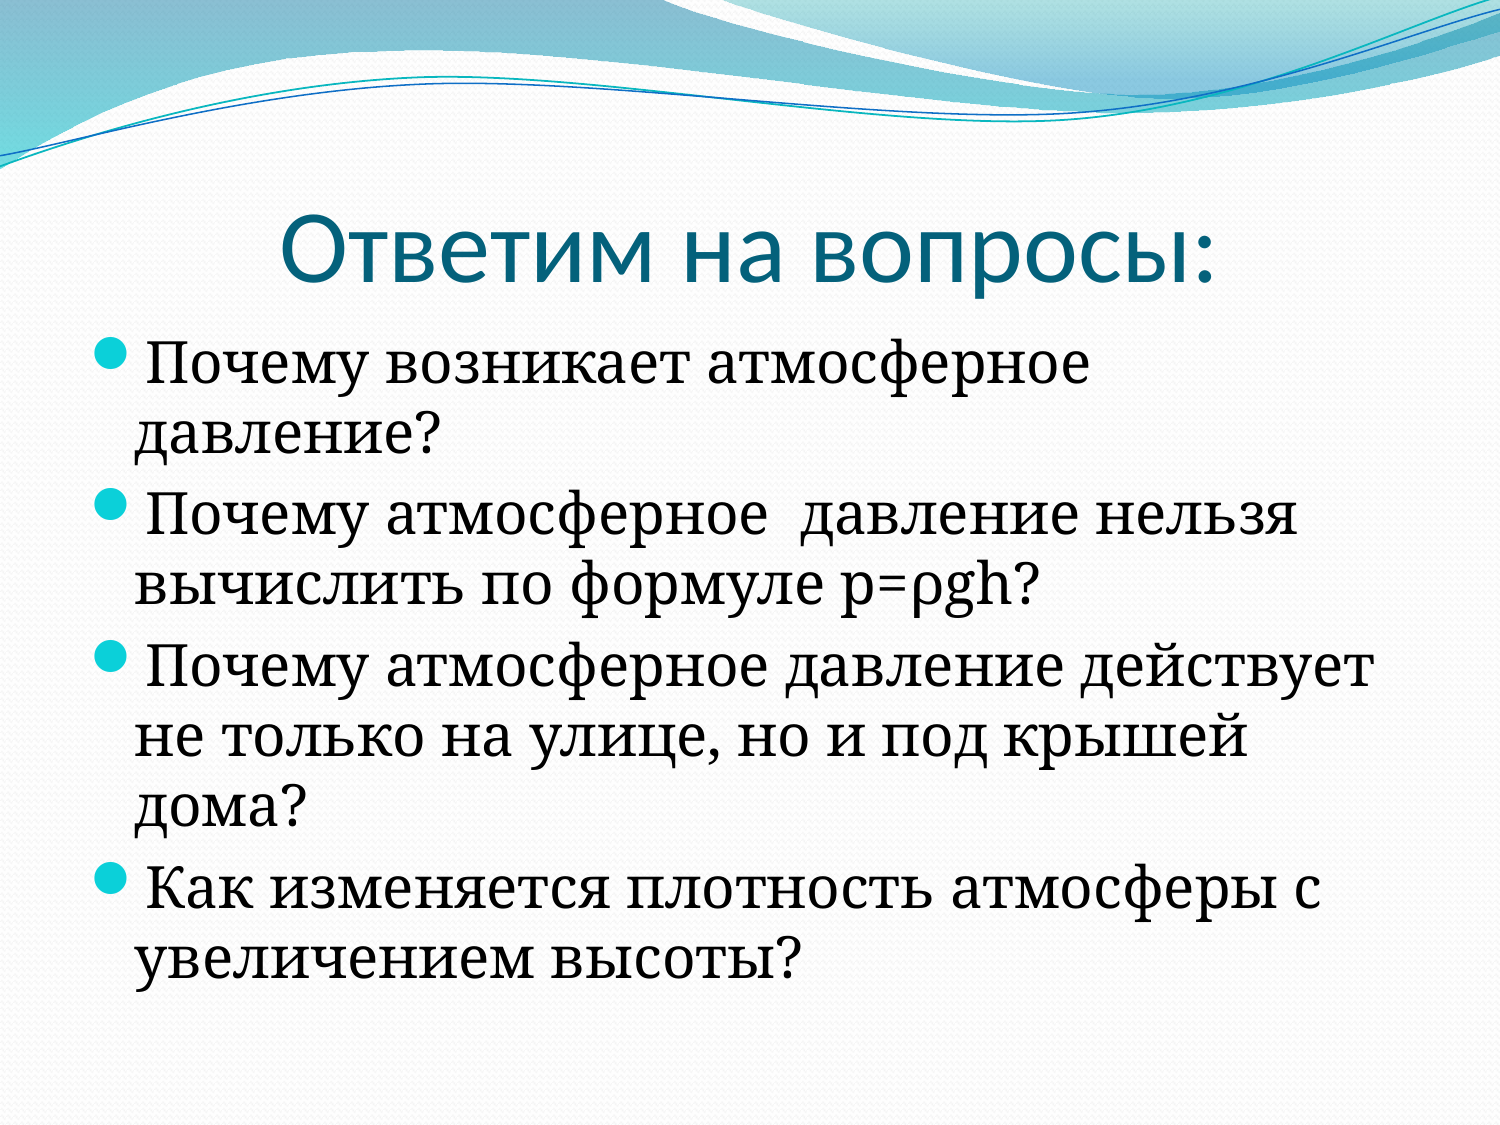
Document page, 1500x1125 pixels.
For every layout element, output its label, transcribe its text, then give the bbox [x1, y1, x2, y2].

list Почему возникает атмосферное давление? Почему атмосферное давление нельзя вычислить по формуле р=ρgh? Почему атмосферное давление действует не только на улице, но и под крышей дома? Как изменяется плотность атмосферы с увеличением высоты? [75, 317, 1425, 1038]
title Ответим на вопросы: [75, 115, 1425, 303]
